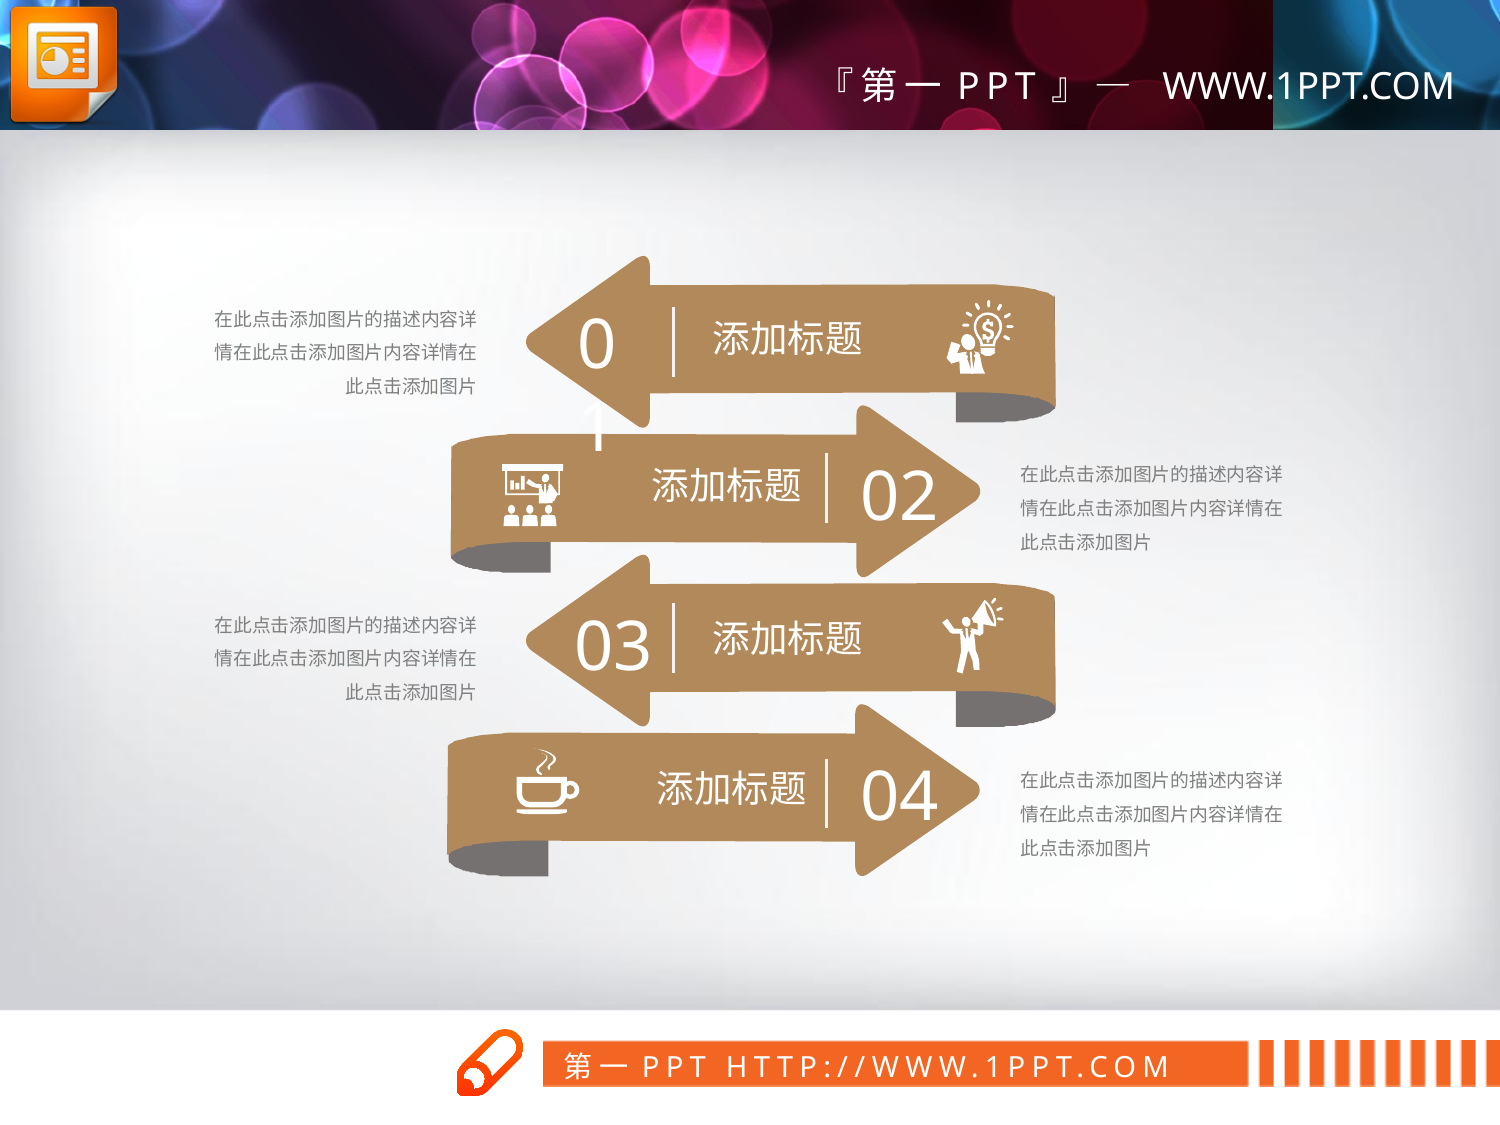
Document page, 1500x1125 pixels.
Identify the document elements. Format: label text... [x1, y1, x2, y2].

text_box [450, 404, 981, 578]
text_box 在此点击添加图片的描述内容详情在此点击添加图片内容详情在此点击添加图片 [1005, 750, 1315, 867]
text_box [446, 703, 980, 877]
text_box 在此点击添加图片的描述内容详情在此点击添加图片内容详情在此点击添加图片 [1005, 444, 1315, 561]
picture [0, 0, 1500, 1012]
text_box 在此点击添加图片的描述内容详情在此点击添加图片内容详情在此点击添加图片 [182, 594, 492, 711]
picture [543, 1040, 1500, 1087]
text_box 在此点击添加图片的描述内容详情在此点击添加图片内容详情在此点击添加图片 [182, 288, 492, 405]
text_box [525, 255, 1056, 429]
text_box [525, 553, 1056, 728]
